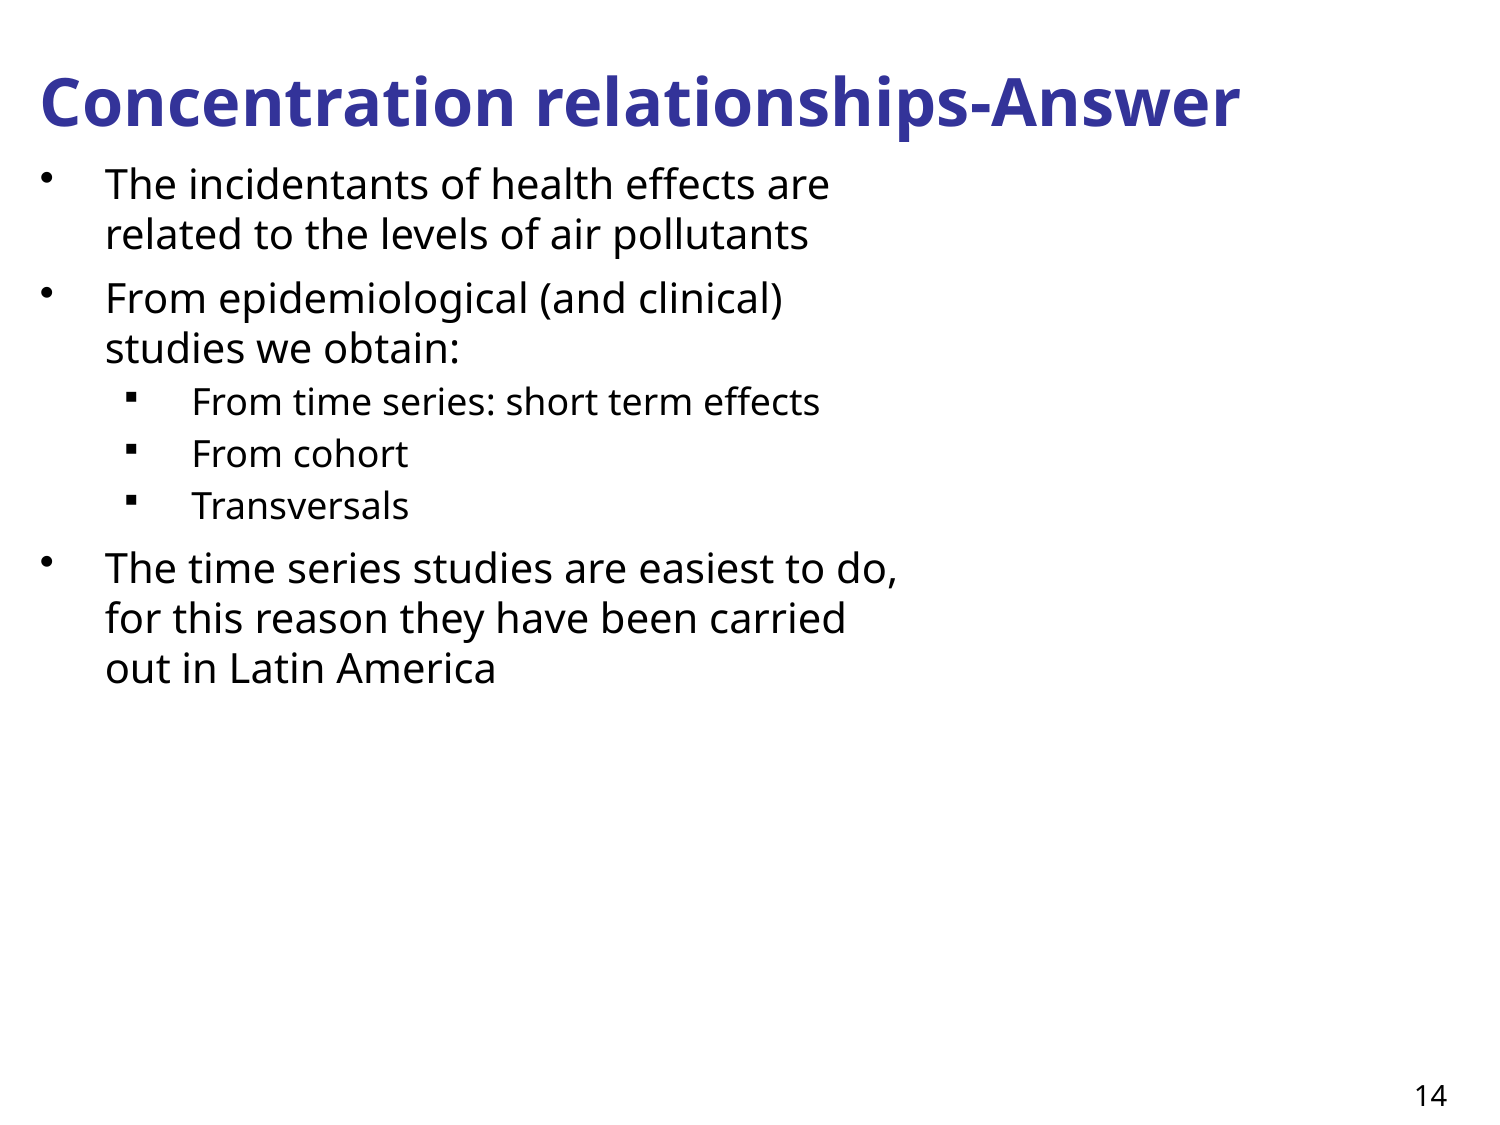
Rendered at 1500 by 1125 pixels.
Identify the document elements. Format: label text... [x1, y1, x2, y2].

slide_number 14 [1149, 1049, 1463, 1125]
title Concentration relationships-Answer [24, 24, 1463, 176]
list The incidentants of health effects are related to the levels of air pollutants From epidemiological (and clinical) studies we obtain: From time series: short term effects From cohort Transversals The time series studies are easiest to do, for this reason they have been carried out in Latin America [24, 149, 938, 1101]
